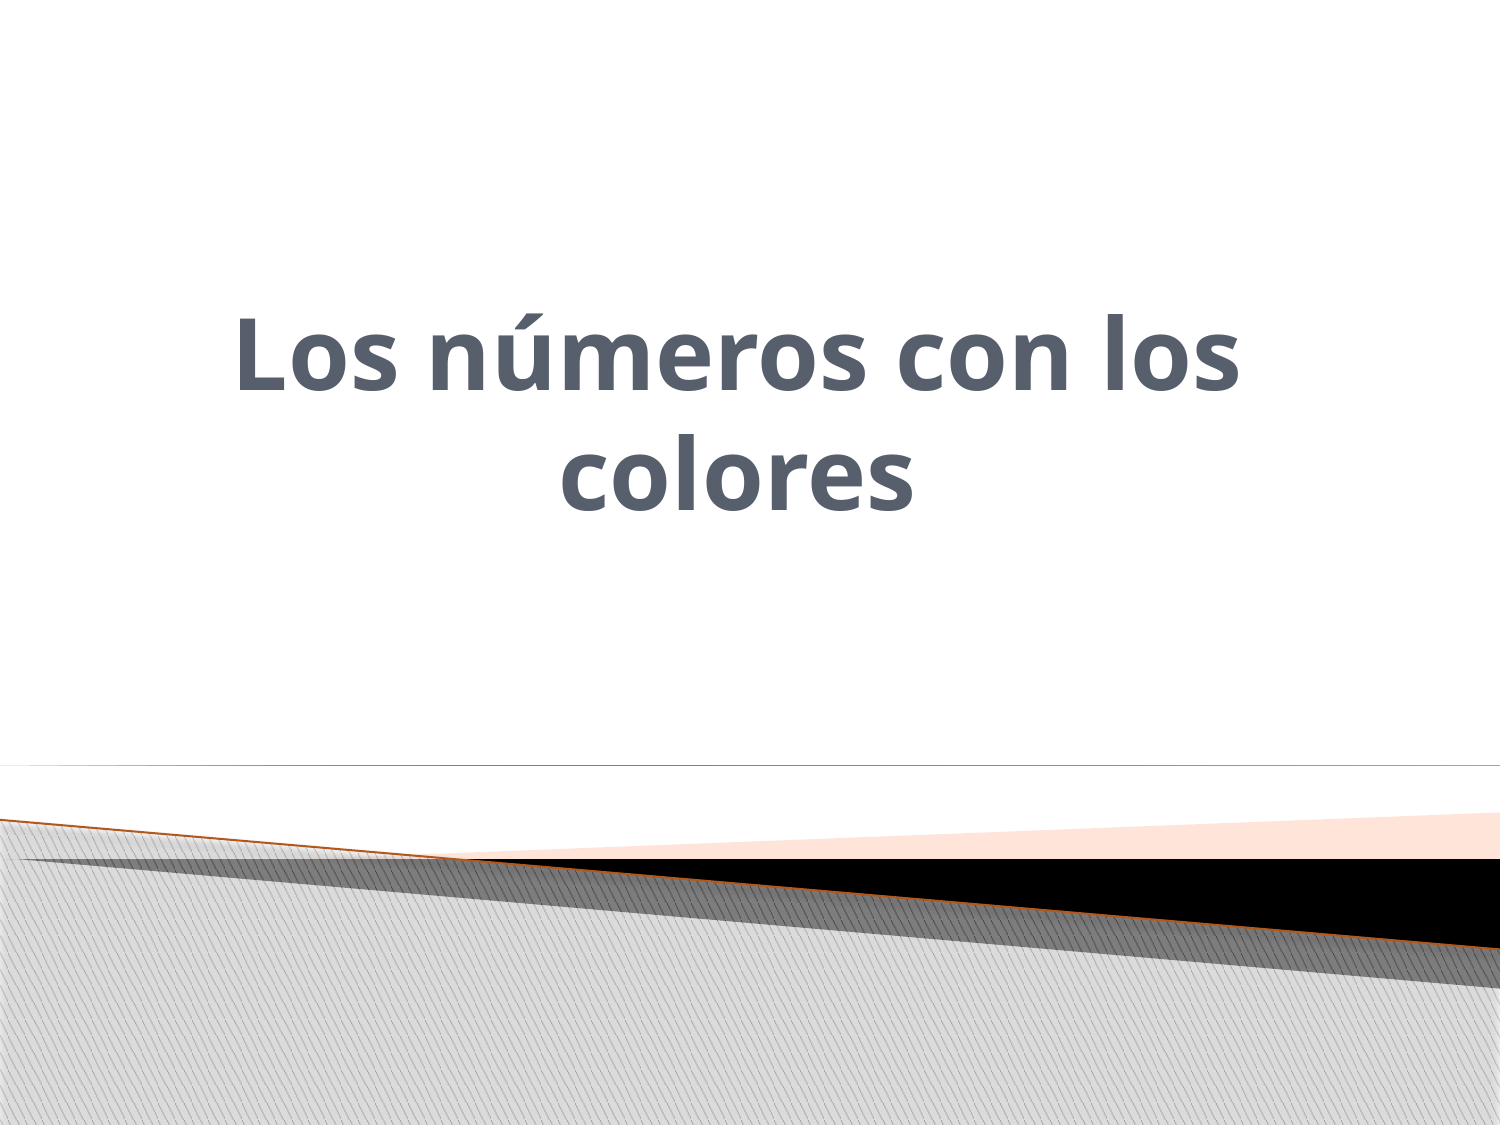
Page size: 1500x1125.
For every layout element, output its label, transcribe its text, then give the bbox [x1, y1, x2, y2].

picture [5, 859, 1500, 989]
title Los números con los colores [99, 237, 1375, 538]
